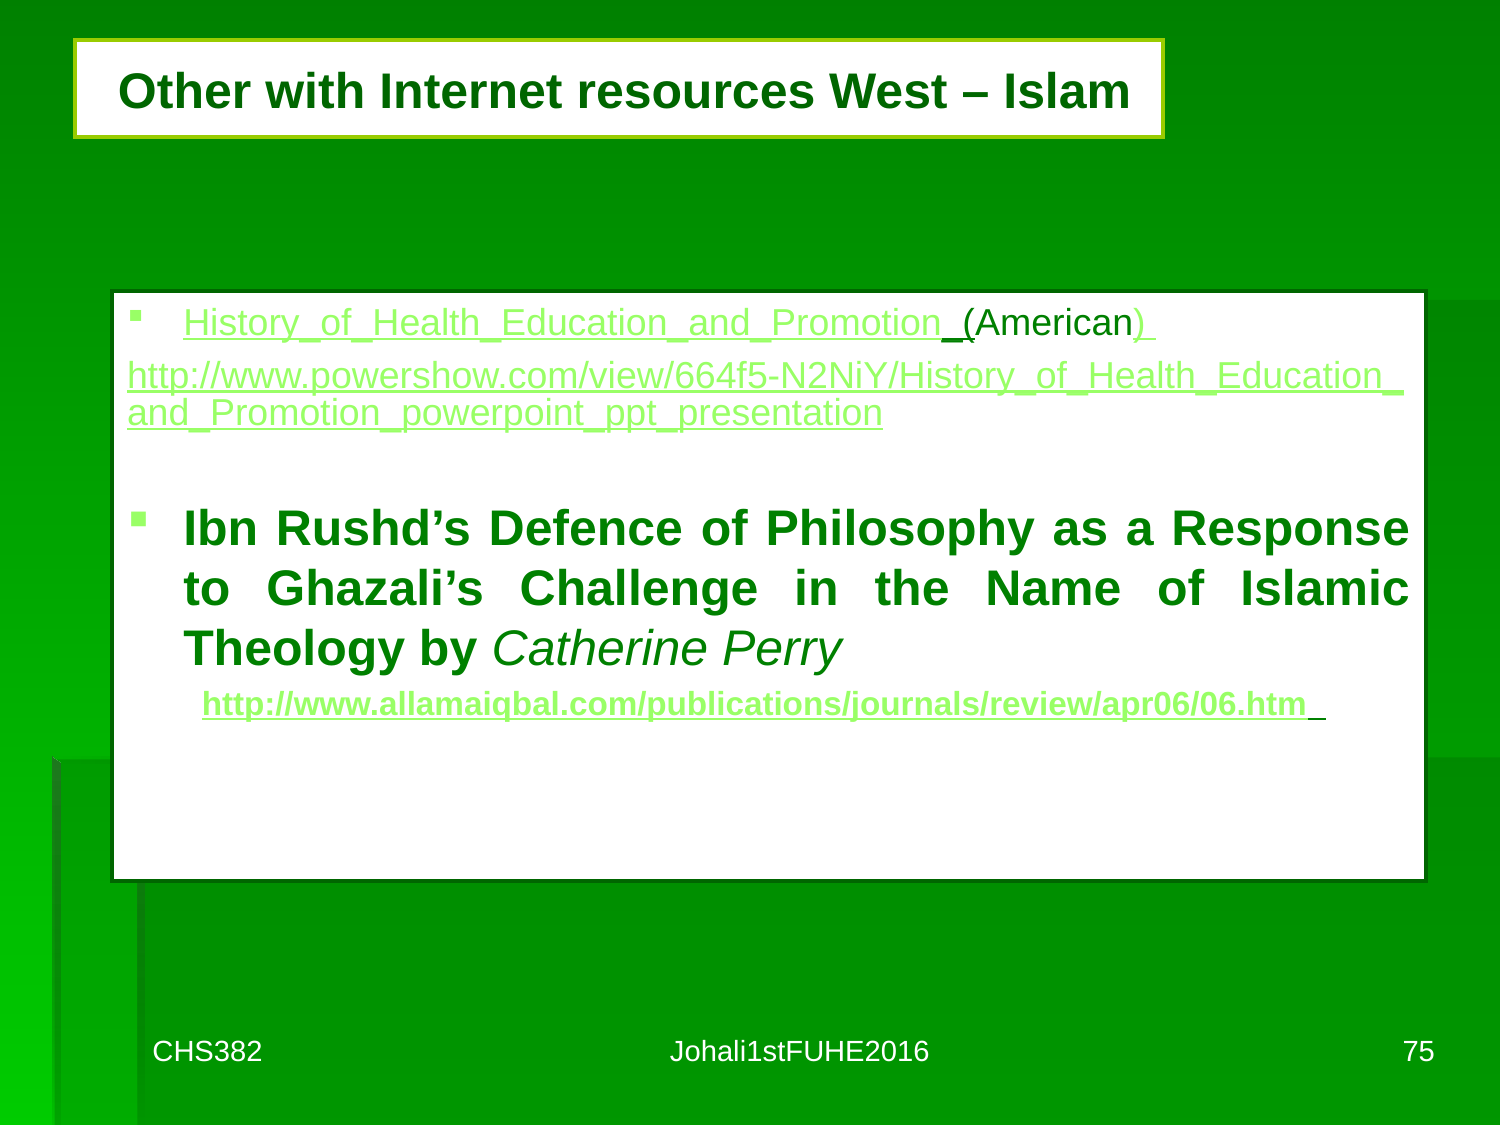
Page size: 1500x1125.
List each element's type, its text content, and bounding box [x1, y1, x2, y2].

footer Johali1stFUHE2016 [562, 1024, 1038, 1103]
slide_number 75 [1137, 1024, 1451, 1103]
slide_number CHS382 [137, 1024, 450, 1103]
list History_of_Health_Education_and_Promotion_(American) http://www.powershow.com/view/664f5-N2NiY/History_of_Health_Education_and_Promotion_powerpoint_ppt_presentation Ibn Rushd’s Defence of Philosophy as a Response to Ghazali’s Challenge in the Name of Islamic Theology by Catherine Perry http://www.allamaiqbal.com/publications/journals/review/apr06/06.htm [110, 289, 1428, 883]
title Other with Internet resources West – Islam [73, 38, 1165, 139]
